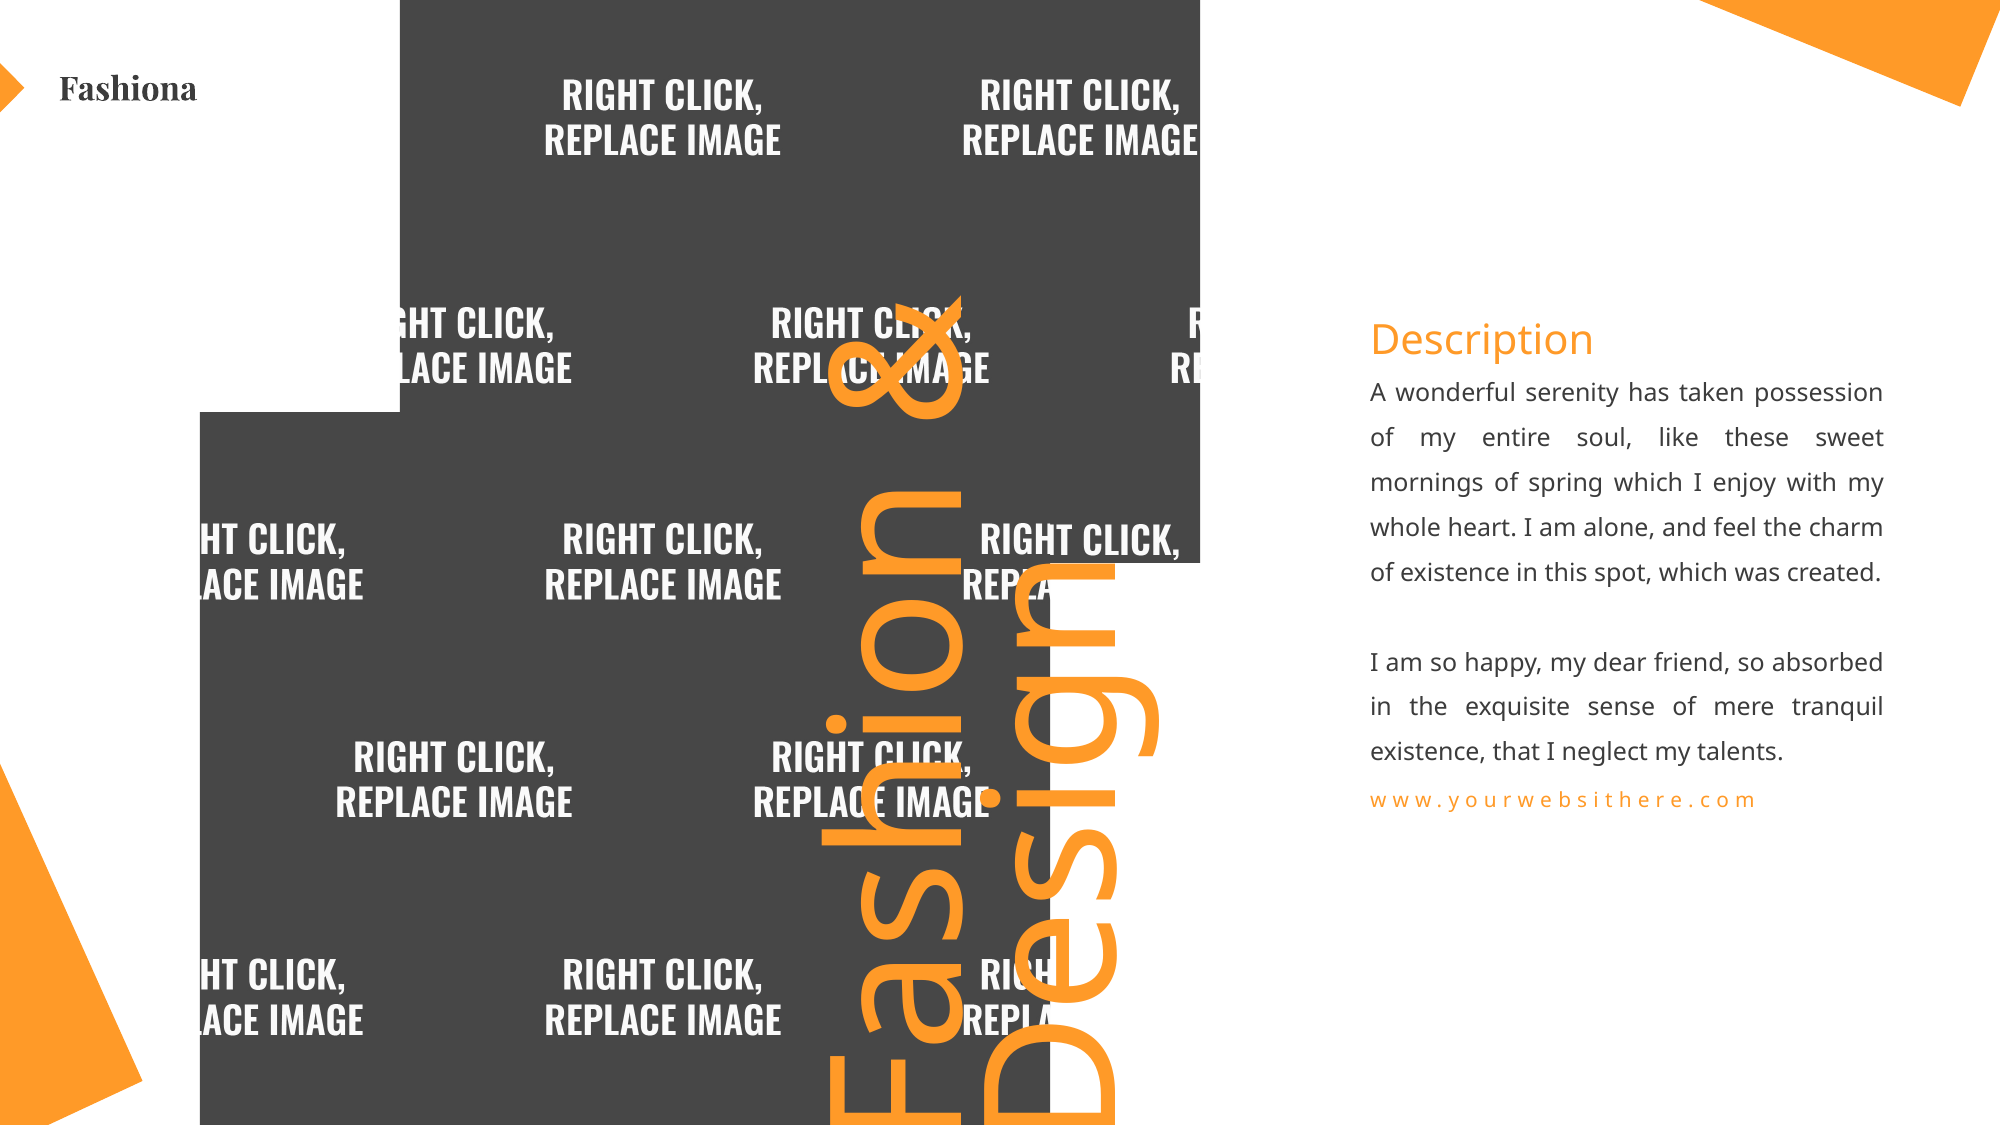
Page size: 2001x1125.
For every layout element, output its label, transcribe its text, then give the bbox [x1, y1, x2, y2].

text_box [59, 74, 198, 101]
text_box [0, 61, 26, 114]
text_box Fashion & Design [1051, 563, 1154, 1125]
text_box Description [1355, 305, 1753, 371]
text_box A wonderful serenity has taken possession of my entire soul, like these sweet mornings of spring which I enjoy with my whole heart. I am alone, and feel the charm of existence in this spot, which was created. I am so happy, my dear friend, so absorbed in the exquisite sense of mere tranquil existence, that I neglect my talents. [1355, 354, 1900, 774]
picture [199, 0, 1201, 1125]
text_box [1698, 0, 2000, 109]
text_box [0, 763, 144, 1125]
text_box www.yourwebsithere.com [1355, 779, 1866, 820]
